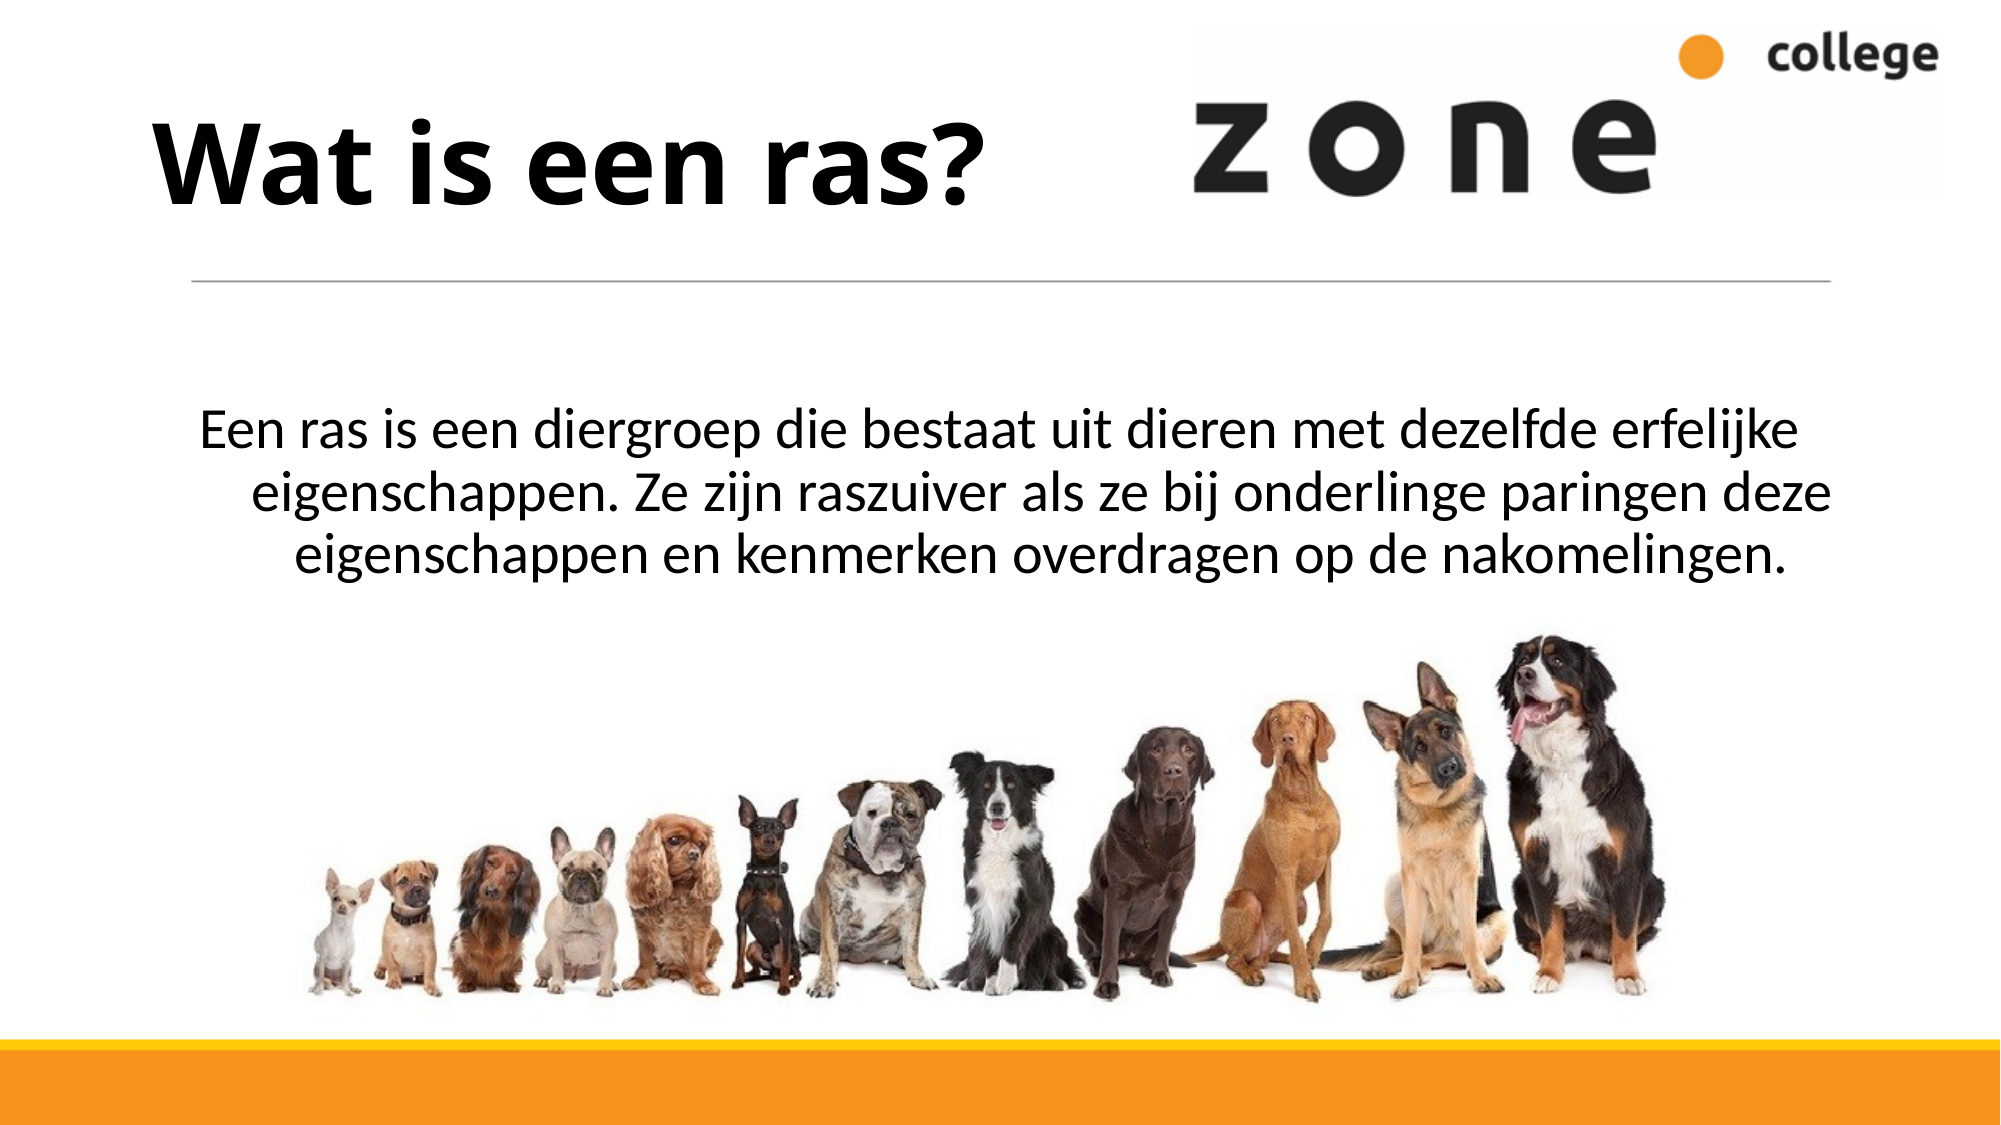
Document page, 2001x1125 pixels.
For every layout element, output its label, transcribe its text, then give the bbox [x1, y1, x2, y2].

title Wat is een ras? [137, 59, 1863, 278]
picture [0, 0, 2001, 1125]
list Een ras is een diergroep die bestaat uit dieren met dezelfde erfelijke eigenschappen. Ze zijn raszuiver als ze bij onderlinge paringen deze eigenschappen en kenmerken overdragen op de nakomelingen. [137, 299, 1863, 1014]
